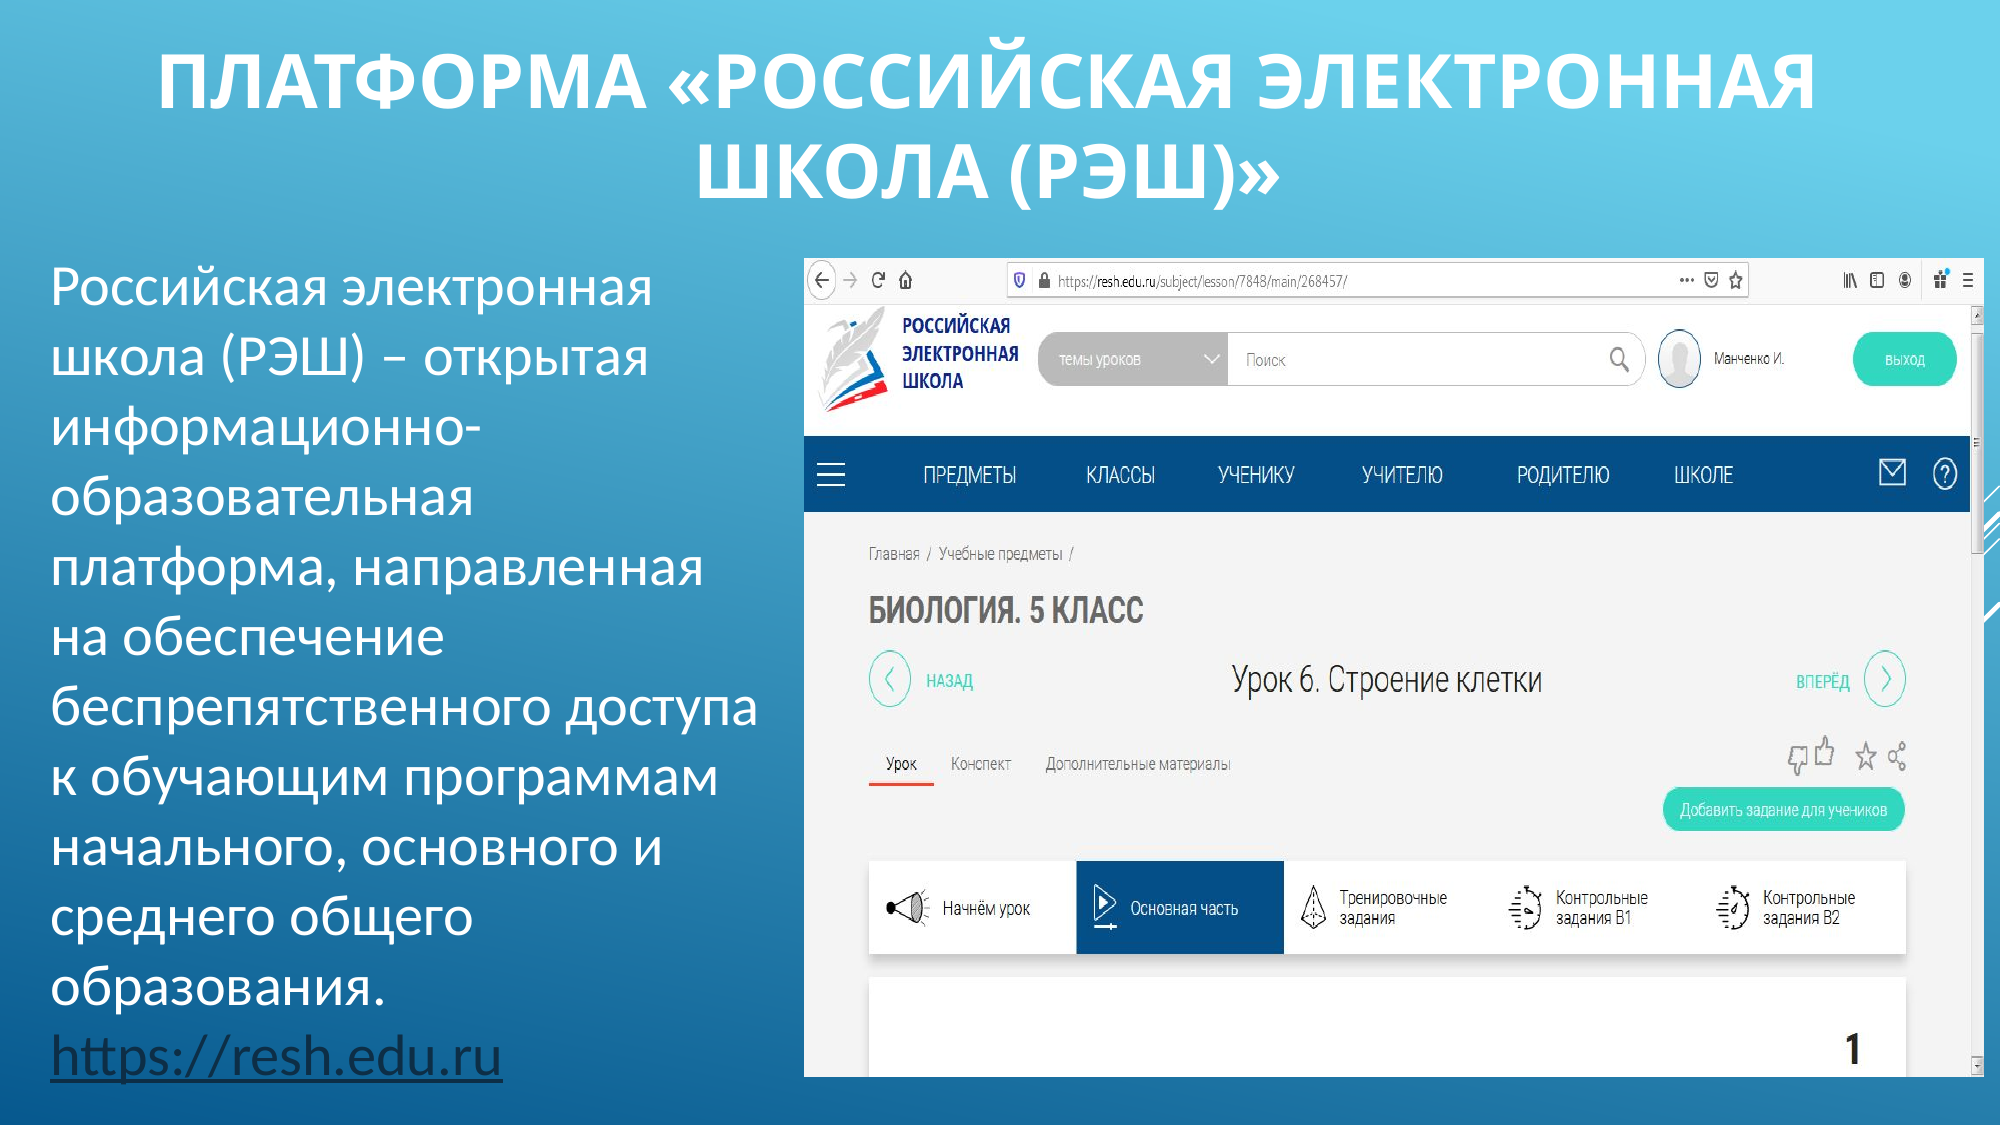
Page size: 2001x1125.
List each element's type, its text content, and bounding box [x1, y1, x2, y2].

title Платформа «Российская электронная школа (РЭШ)» [30, 0, 1946, 248]
picture [804, 258, 1984, 1077]
text_box Российская электронная школа (РЭШ) – открытая информационно-образовательная платформа, направленная на обеспечение беспрепятственного доступа к обучающим программам начального, основного и среднего общего образования. https://resh.edu.ru [35, 239, 779, 1125]
